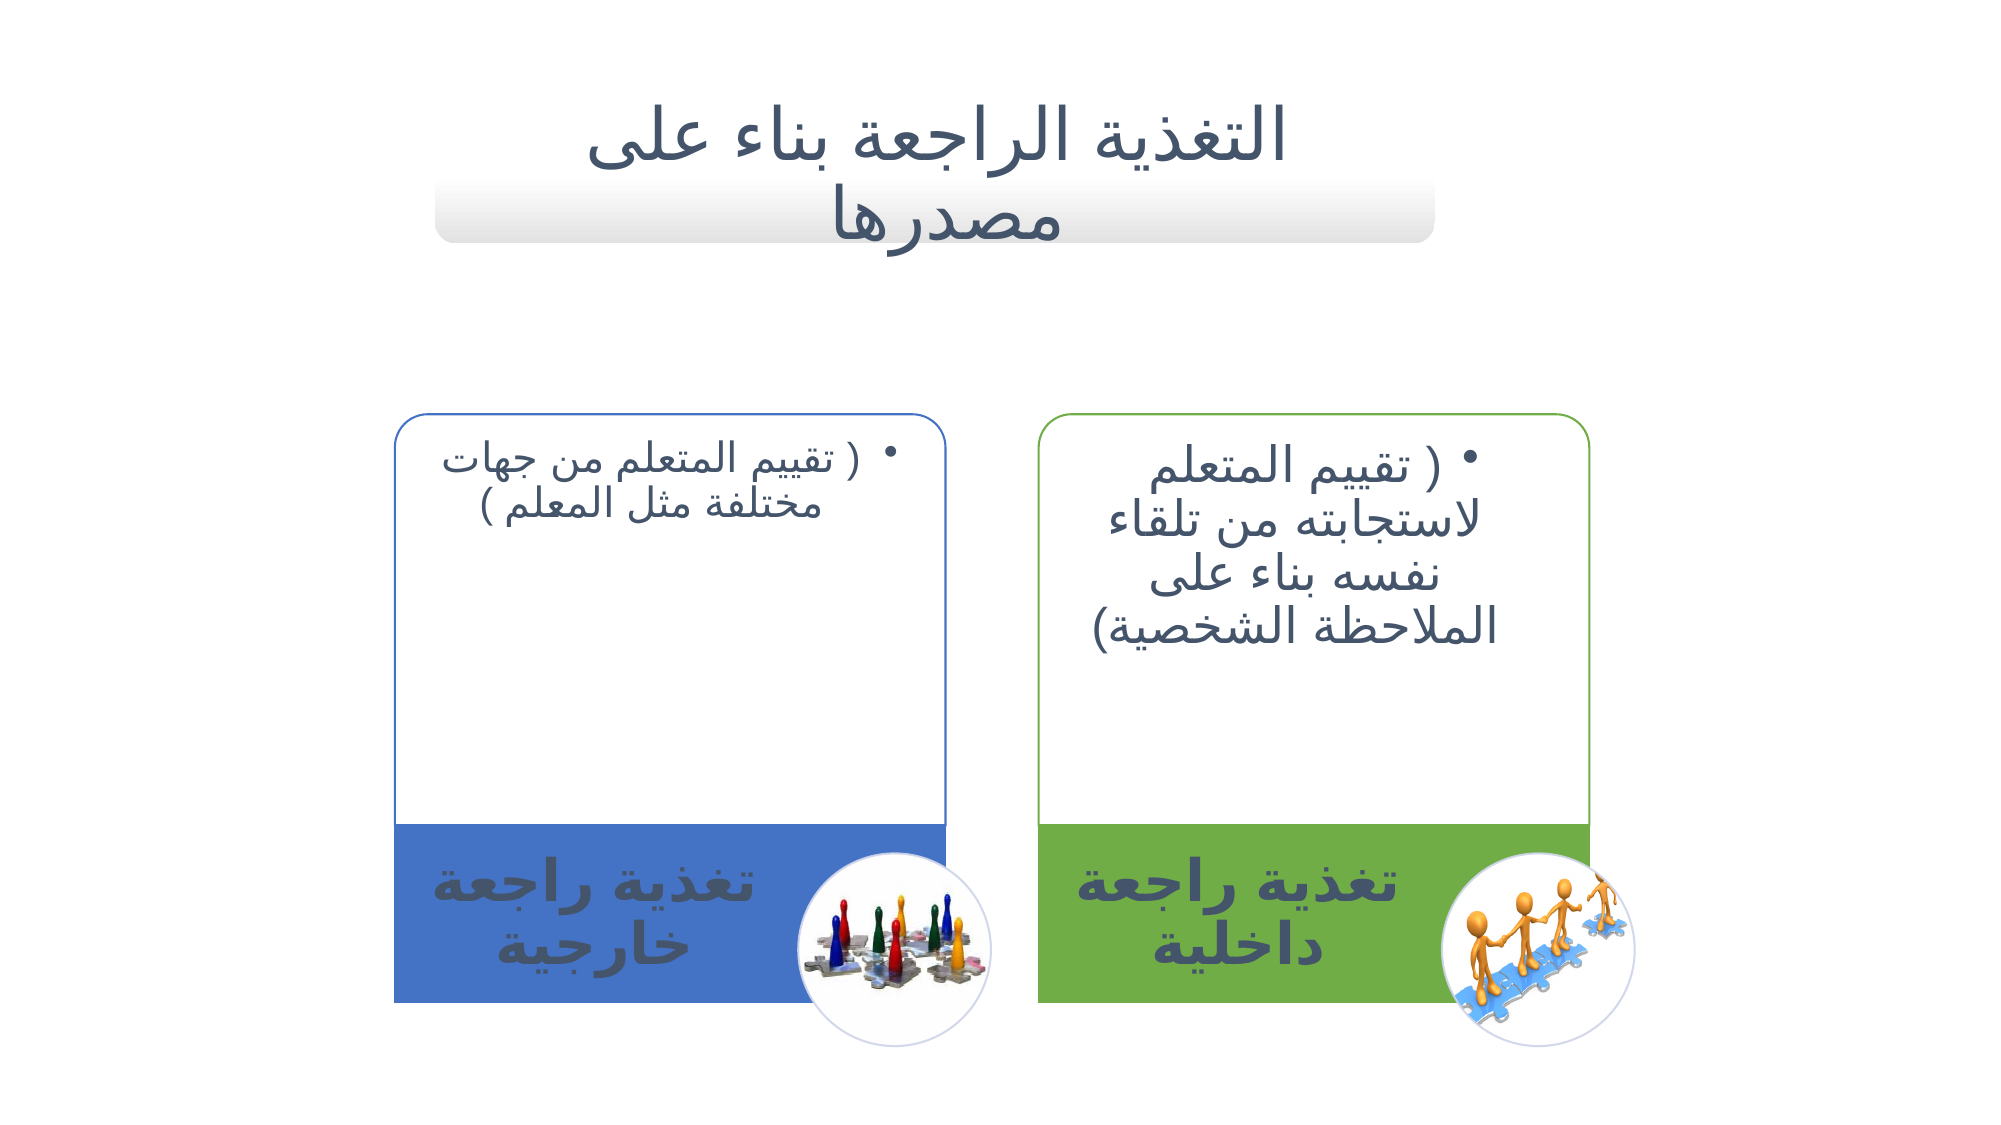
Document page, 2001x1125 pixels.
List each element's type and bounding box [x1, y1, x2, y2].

text_box [434, 15, 1435, 244]
text_box [145, 413, 1885, 1047]
